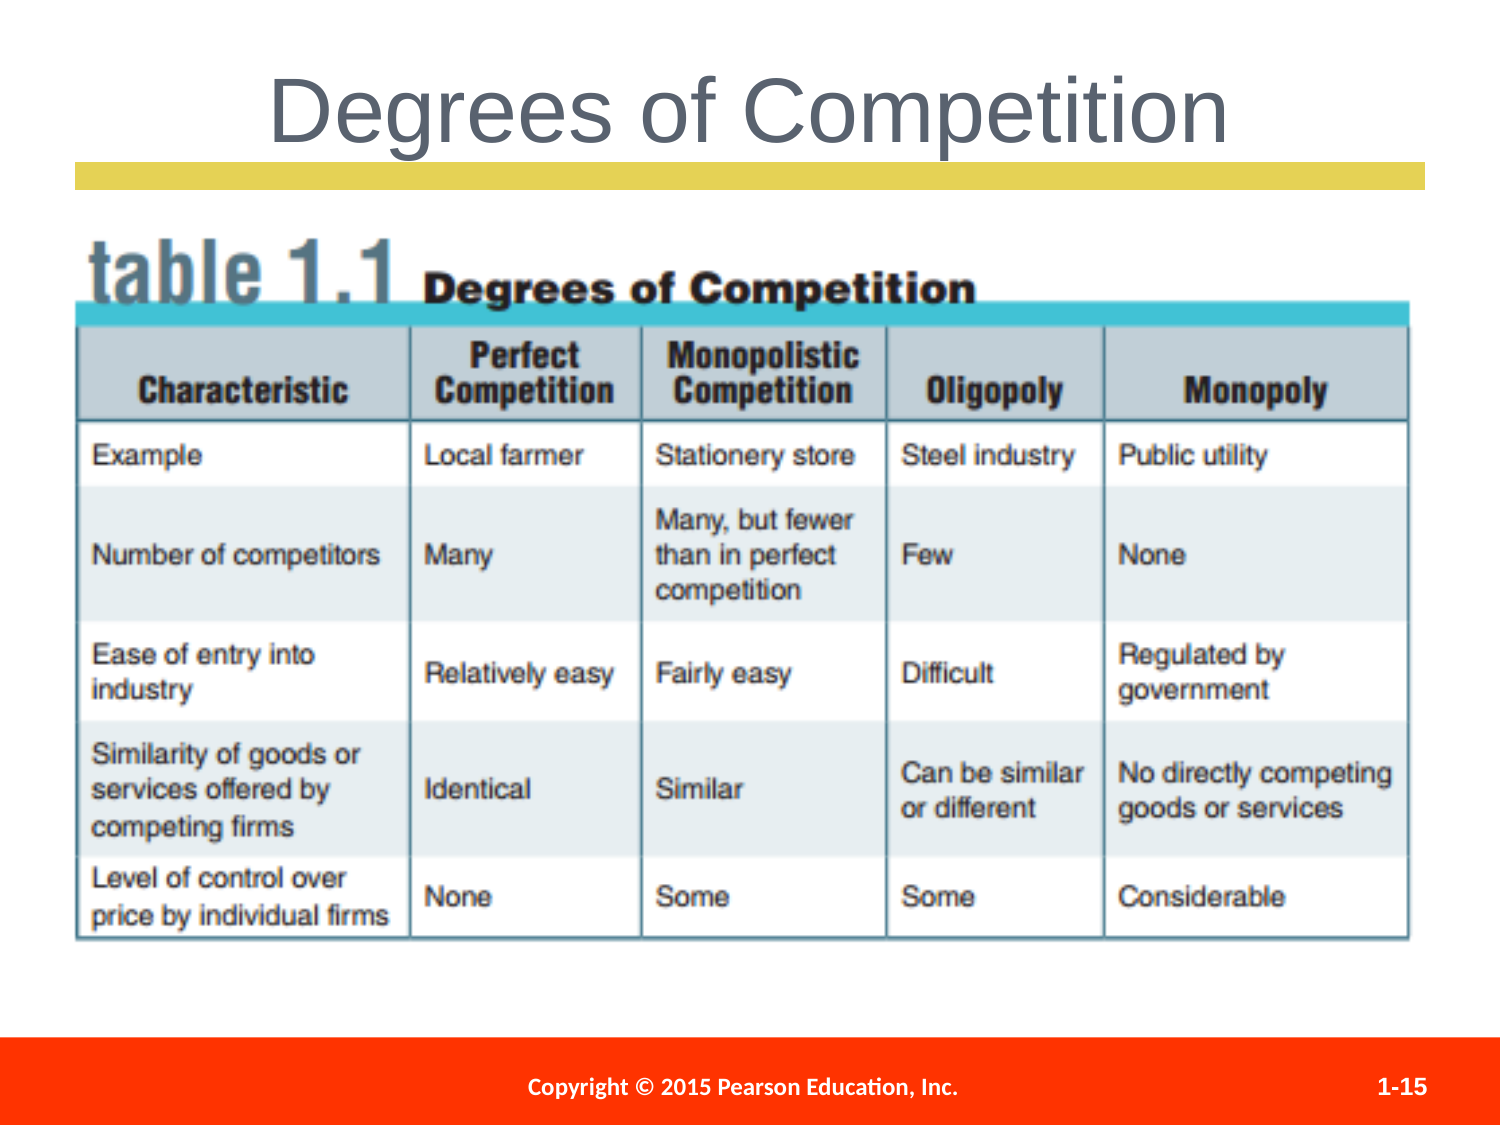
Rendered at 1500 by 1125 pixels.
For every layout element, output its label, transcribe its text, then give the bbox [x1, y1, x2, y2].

picture [51, 217, 1476, 988]
title Degrees of Competition [74, 12, 1426, 201]
